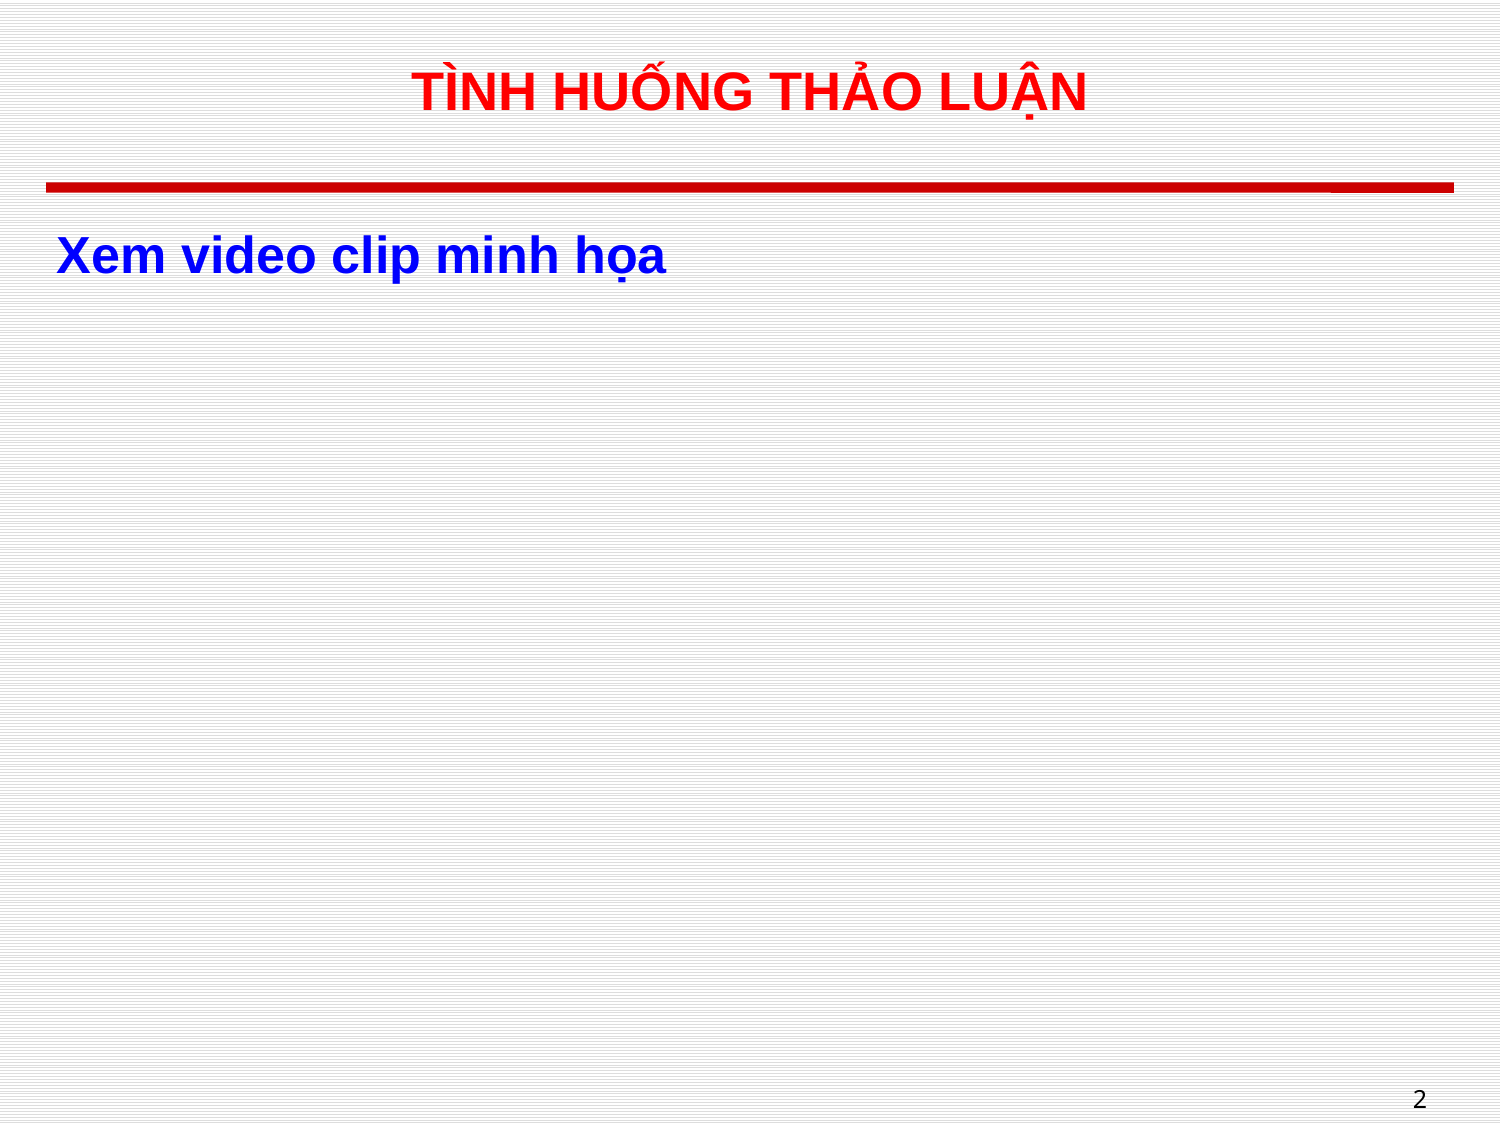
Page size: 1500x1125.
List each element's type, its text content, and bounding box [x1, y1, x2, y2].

text_box Xem video clip minh họa [23, 199, 1477, 1088]
title TÌNH HUỐNG THẢO LUẬN [38, 24, 1463, 150]
